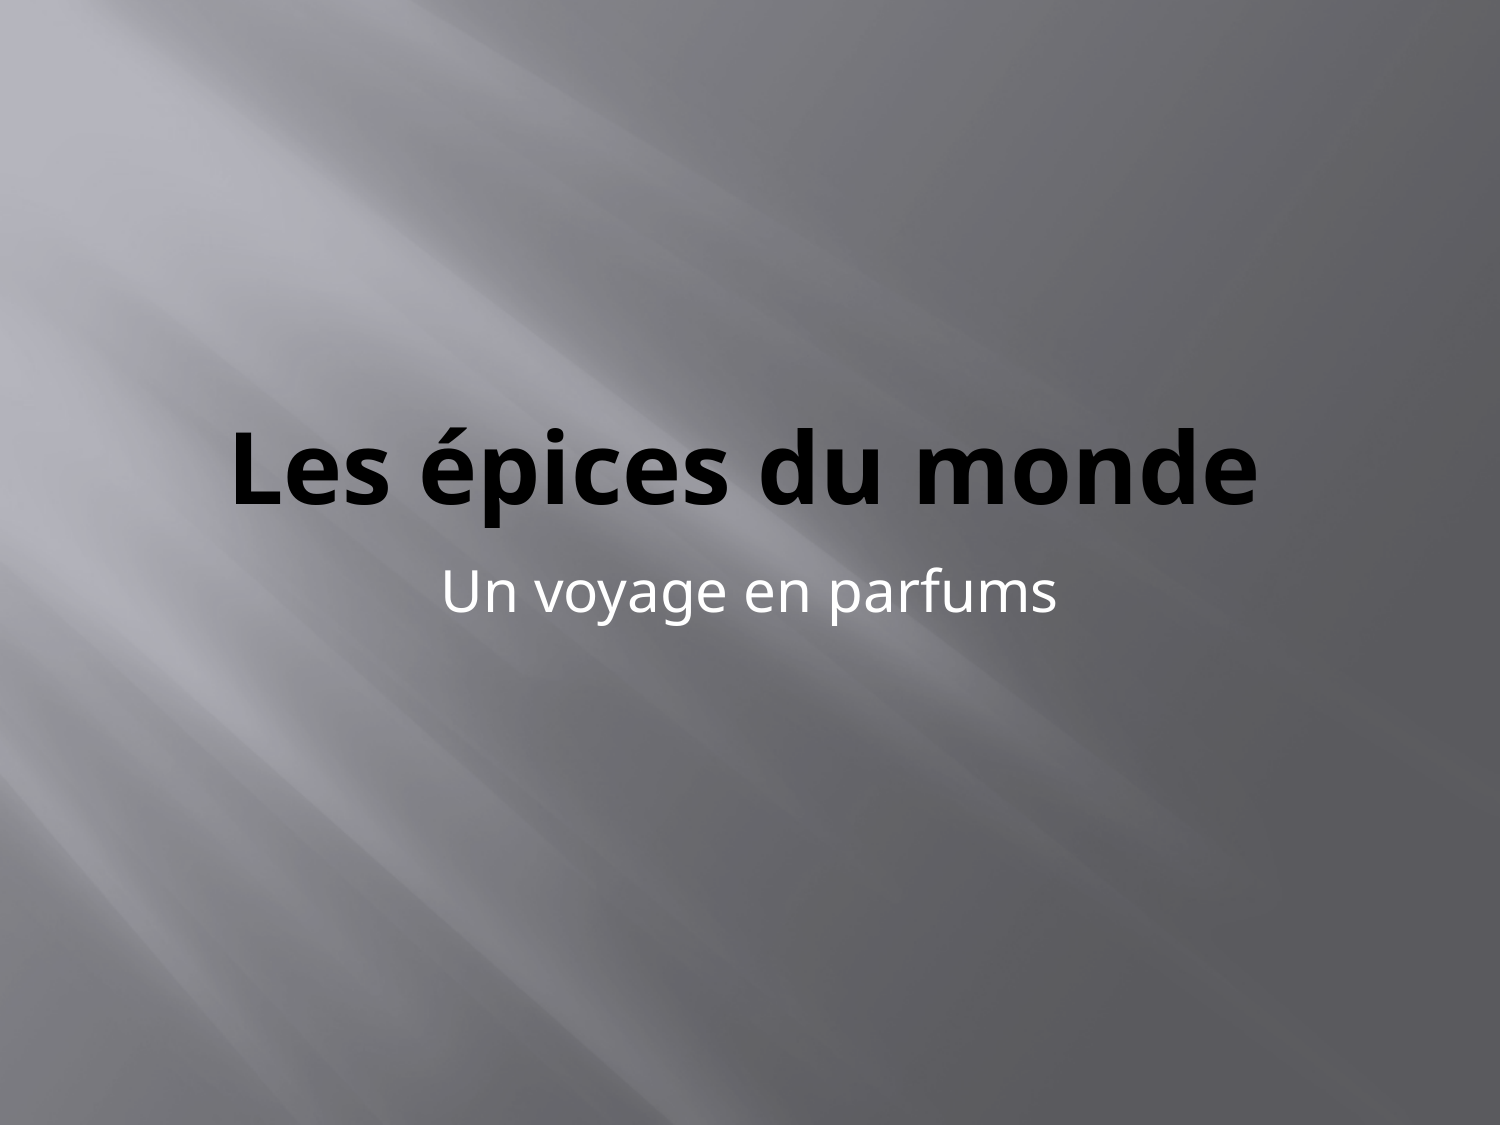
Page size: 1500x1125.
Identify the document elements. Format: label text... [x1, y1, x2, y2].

subtitle Un voyage en parfums [225, 546, 1275, 834]
title Les épices du monde [69, 224, 1420, 525]
